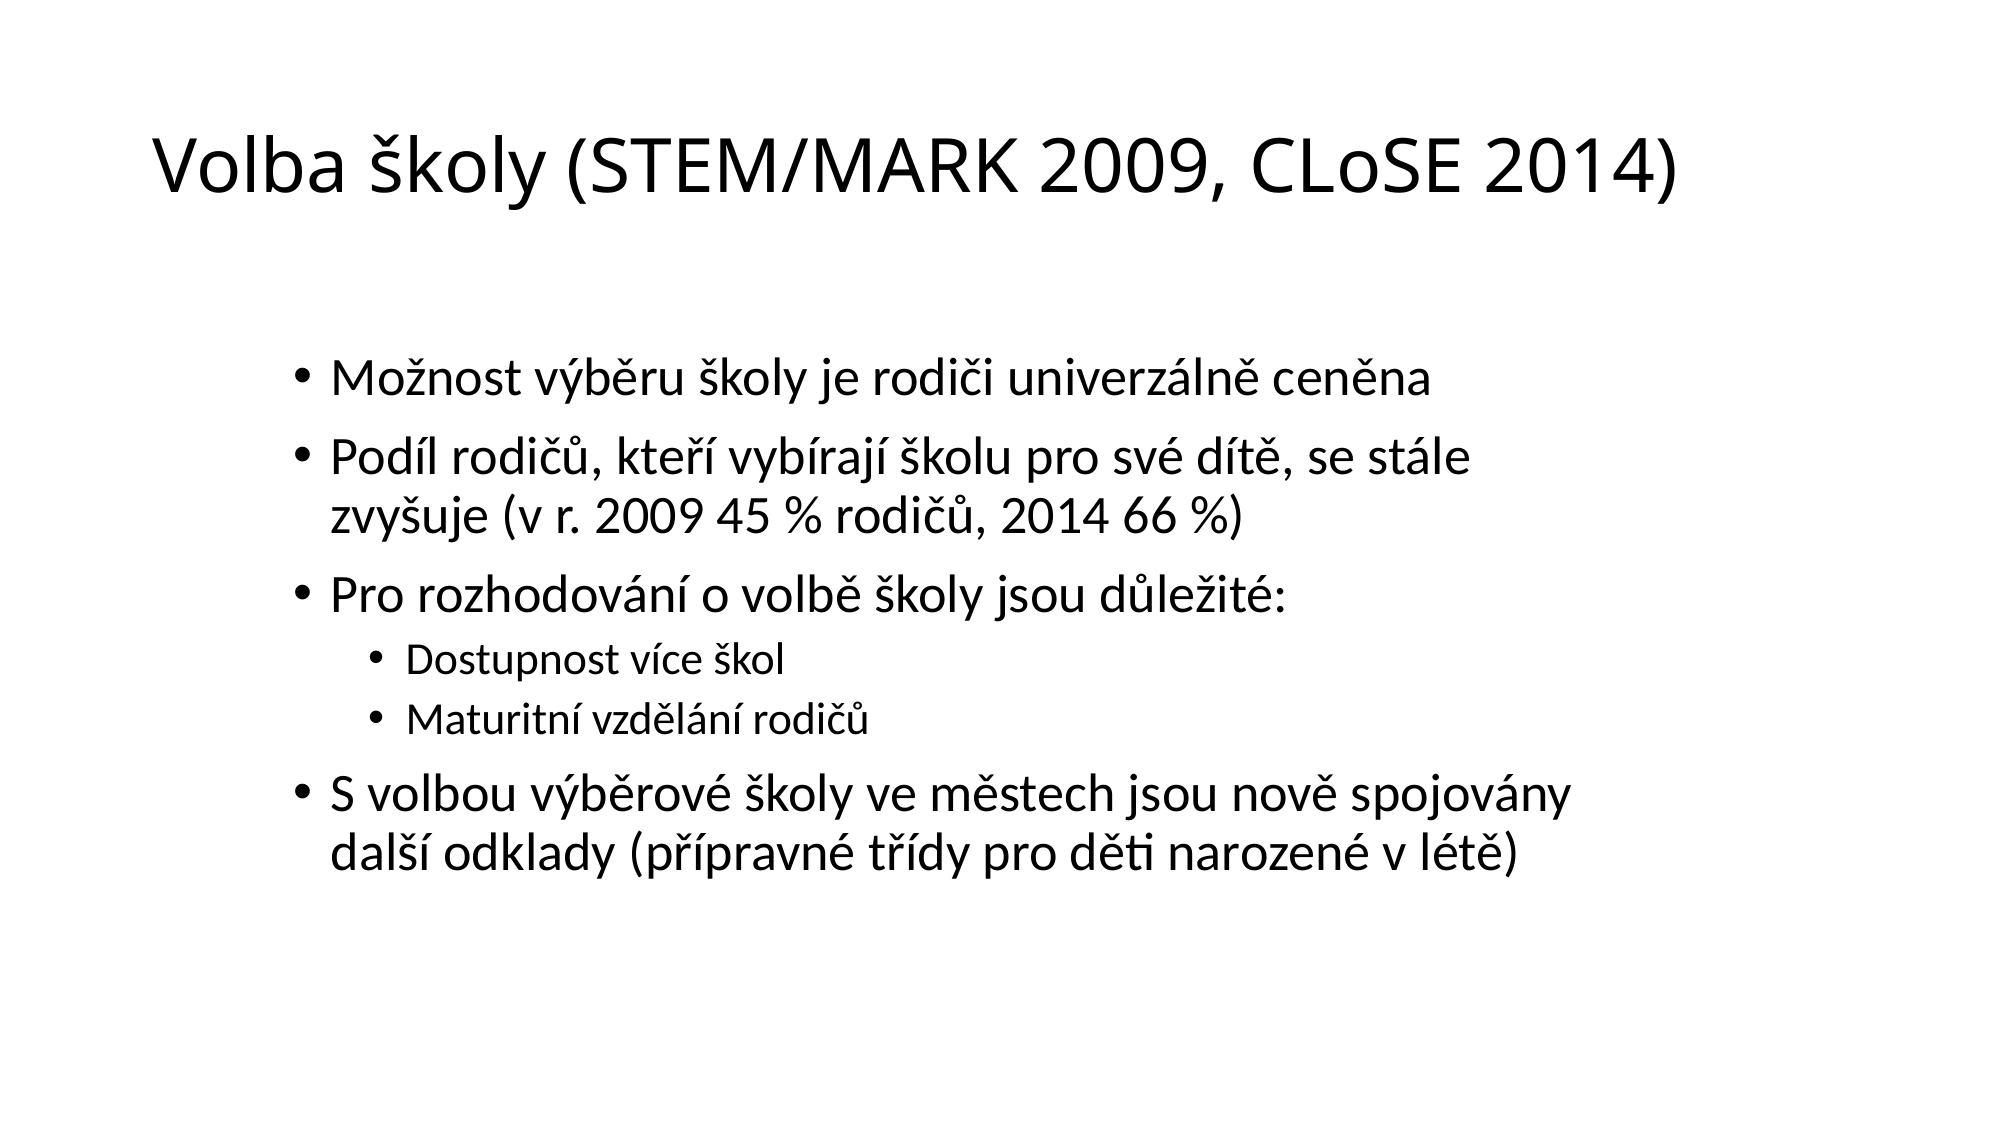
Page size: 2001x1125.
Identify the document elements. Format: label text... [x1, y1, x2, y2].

list Možnost výběru školy je rodiči univerzálně ceněna Podíl rodičů, kteří vybírají školu pro své dítě, se stále zvyšuje (v r. 2009 45 % rodičů, 2014 66 %) Pro rozhodování o volbě školy jsou důležité: Dostupnost více škol Maturitní vzdělání rodičů S volbou výběrové školy ve městech jsou nově spojovány další odklady (přípravné třídy pro děti narozené v létě) [278, 255, 1644, 1065]
title Volba školy (STEM/MARK 2009, CLoSE 2014) [137, 59, 1863, 278]
